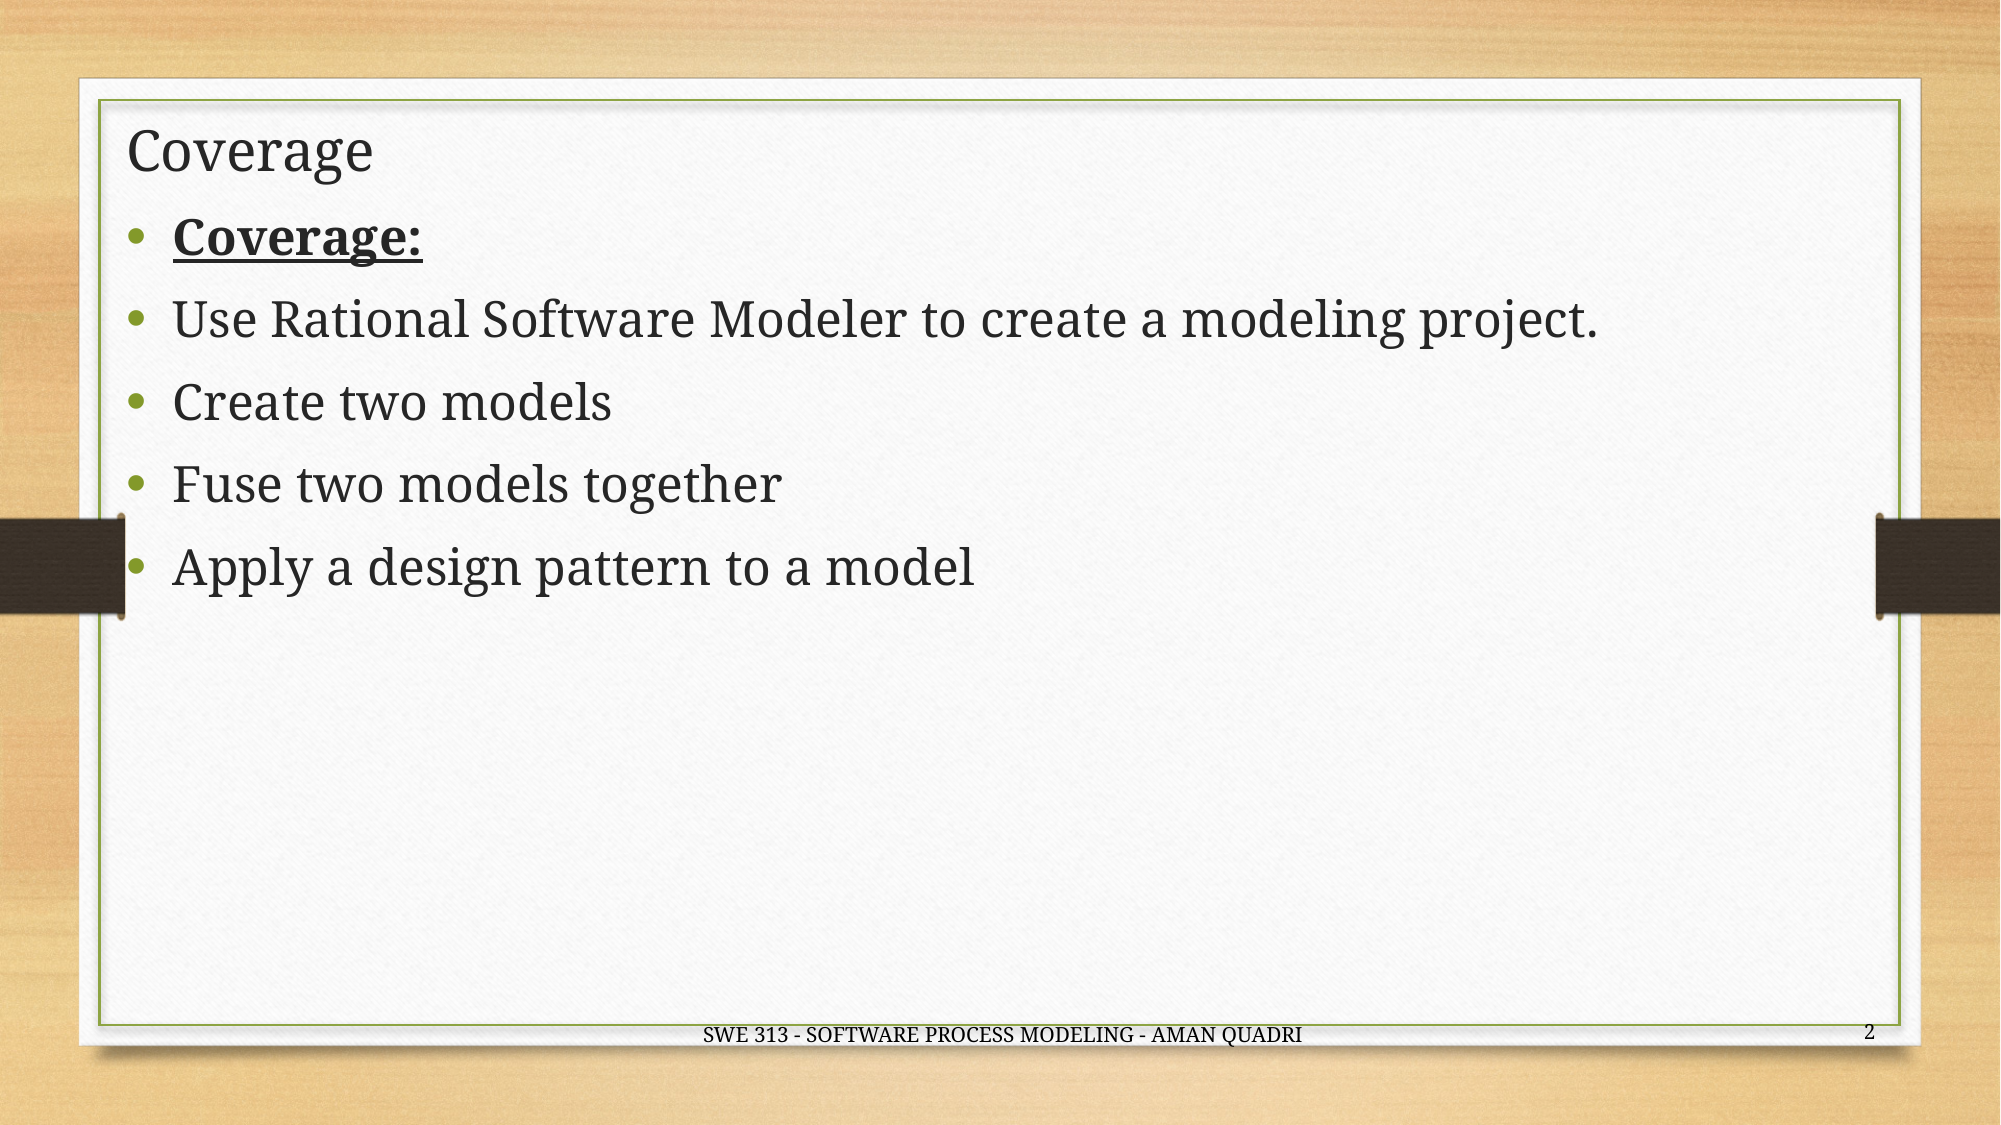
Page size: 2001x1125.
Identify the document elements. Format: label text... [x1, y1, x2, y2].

title Coverage [110, 106, 1895, 191]
footer SWE 313 - SOFTWARE PROCESS MODELING - AMAN QUADRI [403, 1020, 1602, 1049]
slide_number 2 [1801, 1010, 1891, 1056]
list Coverage: Use Rational Software Modeler to create a modeling project. Create two models Fuse two models together Apply a design pattern to a model [110, 197, 1895, 1017]
picture [0, 0, 2001, 1125]
